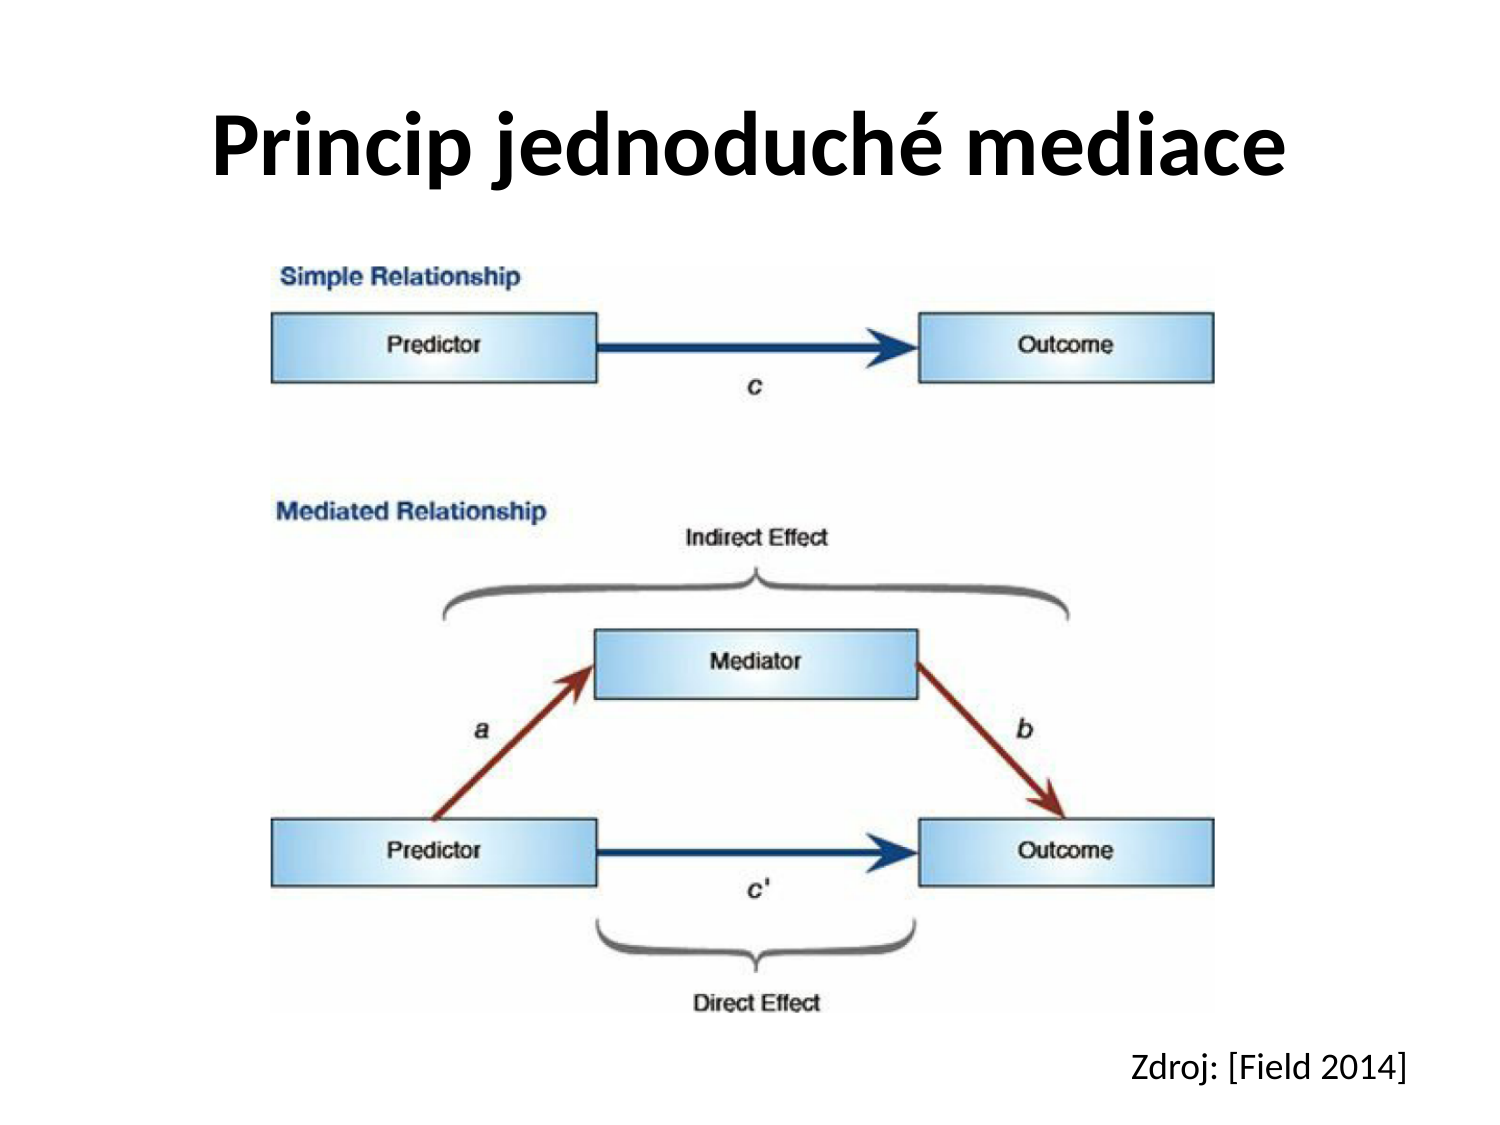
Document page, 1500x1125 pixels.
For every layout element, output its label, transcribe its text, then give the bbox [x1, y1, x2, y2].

picture [254, 255, 1246, 1021]
text_box Zdroj: [Field 2014] [1116, 1034, 1447, 1095]
title Princip jednoduché mediace [75, 45, 1425, 233]
